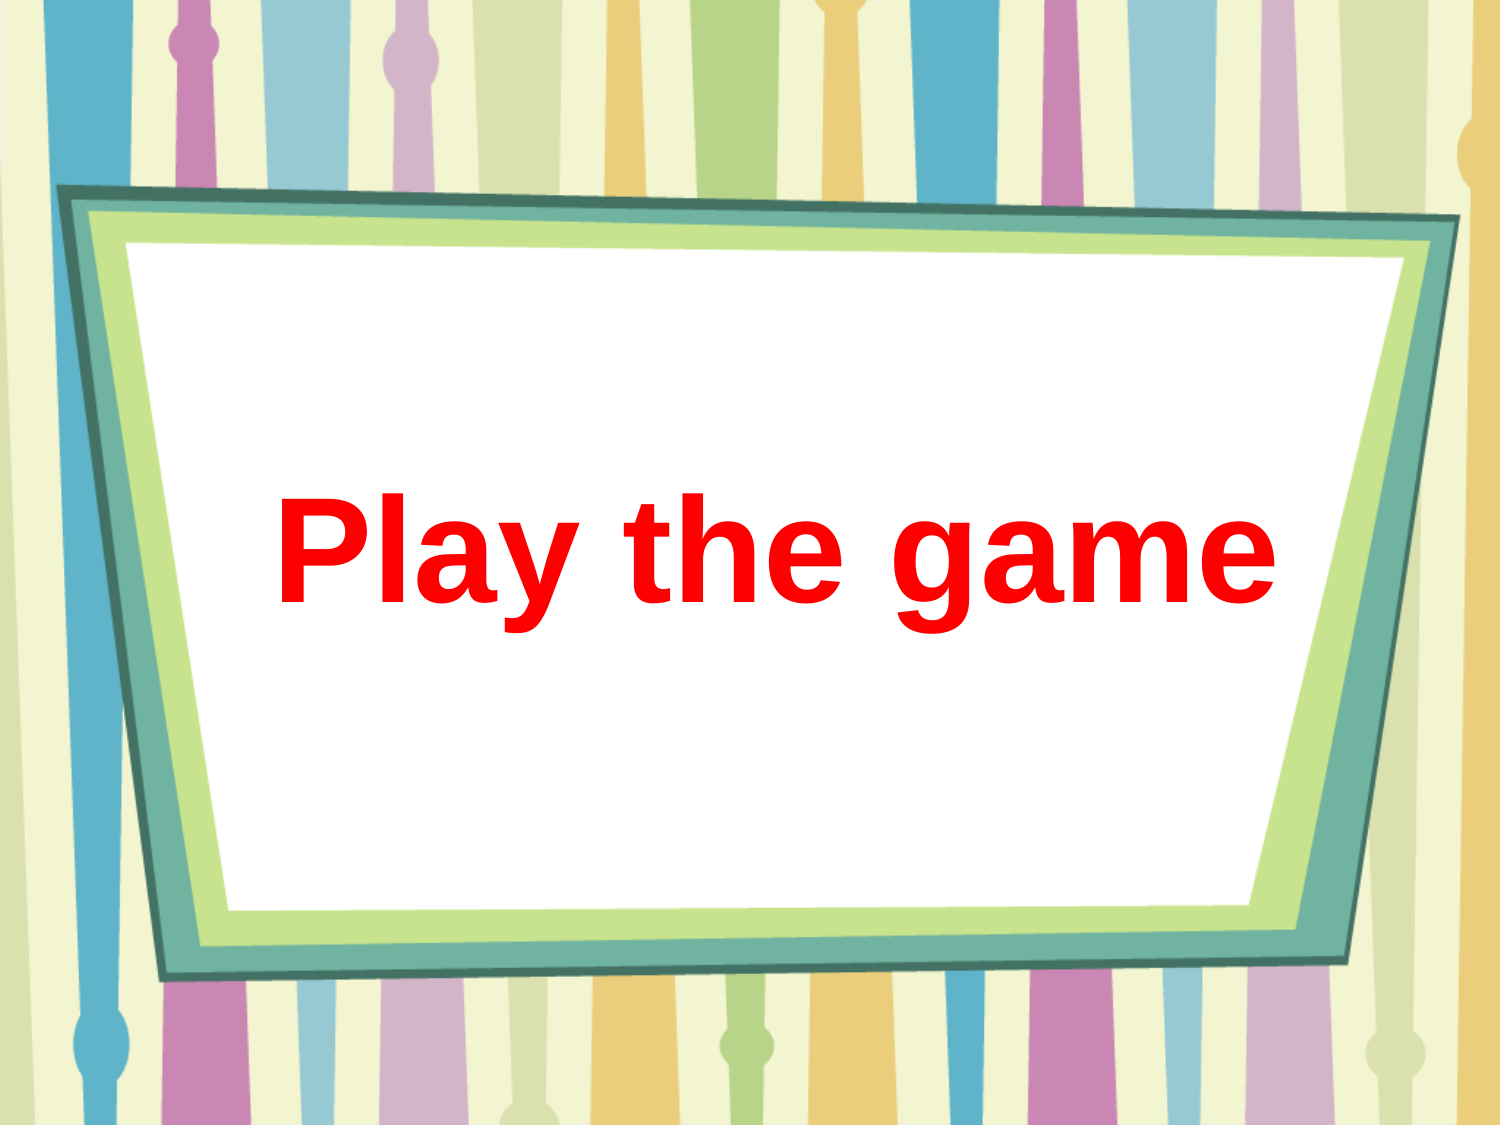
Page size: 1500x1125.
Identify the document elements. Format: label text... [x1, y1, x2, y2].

picture [0, 0, 1500, 1125]
text_box Play the game [215, 445, 1297, 640]
